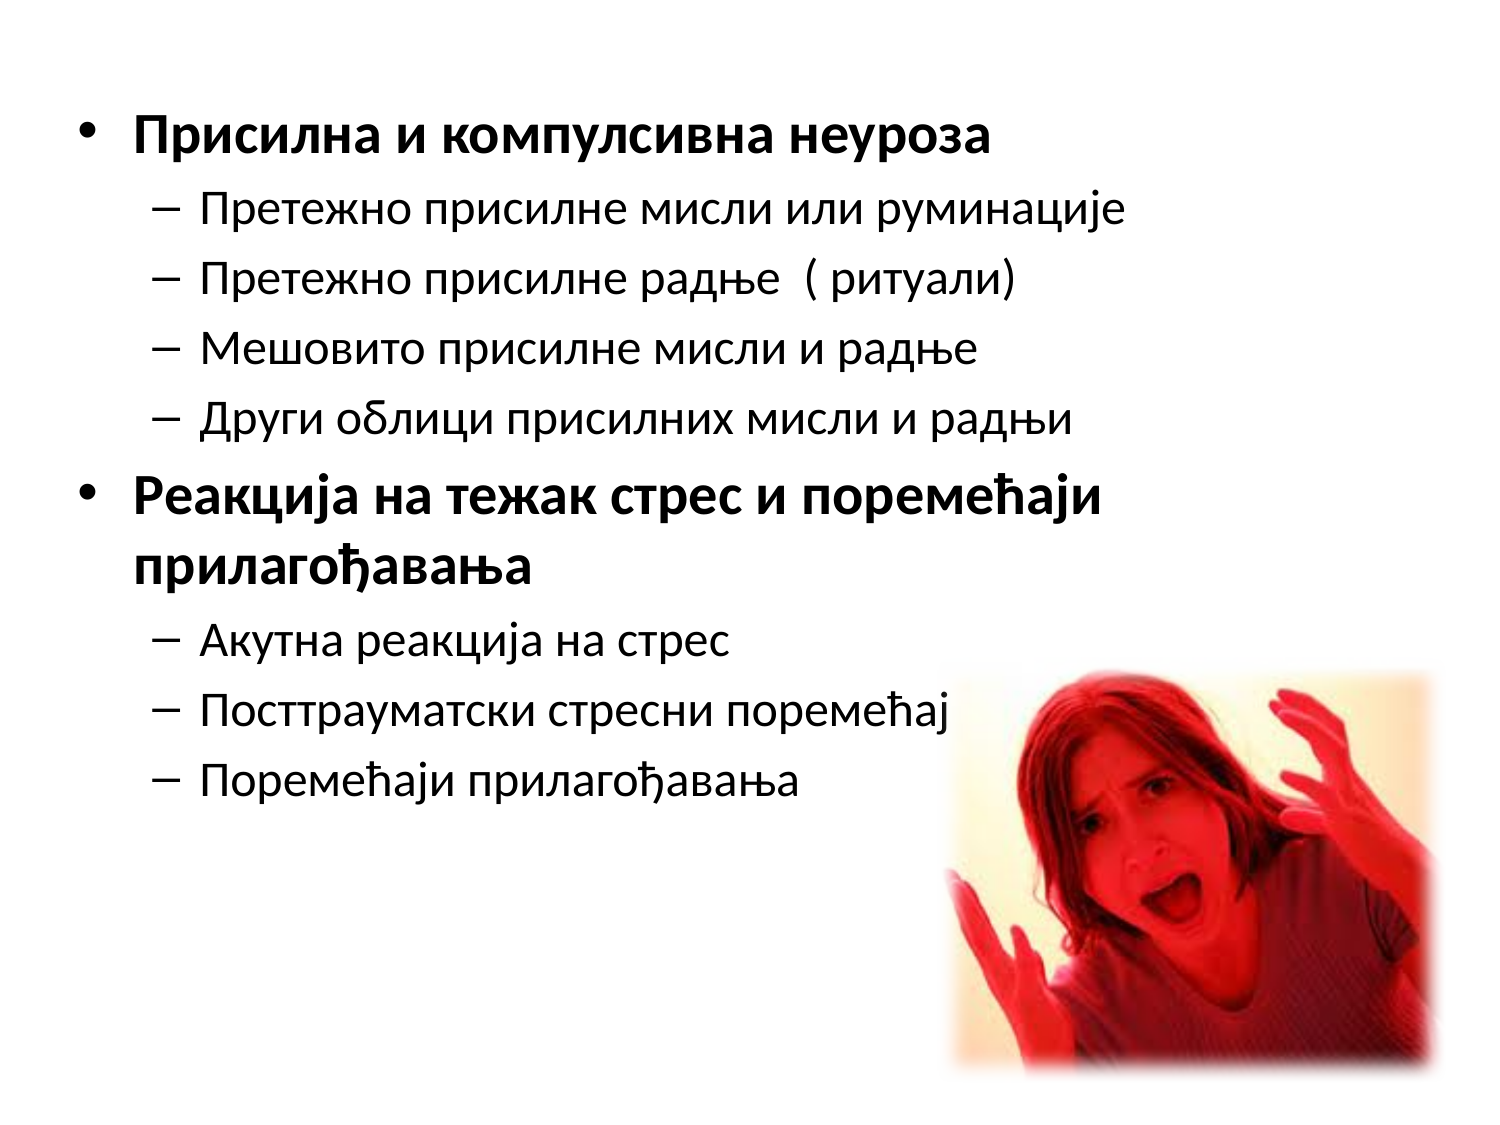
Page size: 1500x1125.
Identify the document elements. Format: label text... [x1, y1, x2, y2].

picture [937, 657, 1446, 1084]
list Присилна и компулсивна неуроза Претежно присилне мисли или руминације Претежно присилне радње ( ритуали) Мешовито присилне мисли и радње Други облици присилних мисли и радњи Реакција на тежак стрес и поремећаји прилагођавања Акутна реакција на стрес Посттрауматски стресни поремећај Поремећаји прилагођавања [62, 87, 1413, 830]
